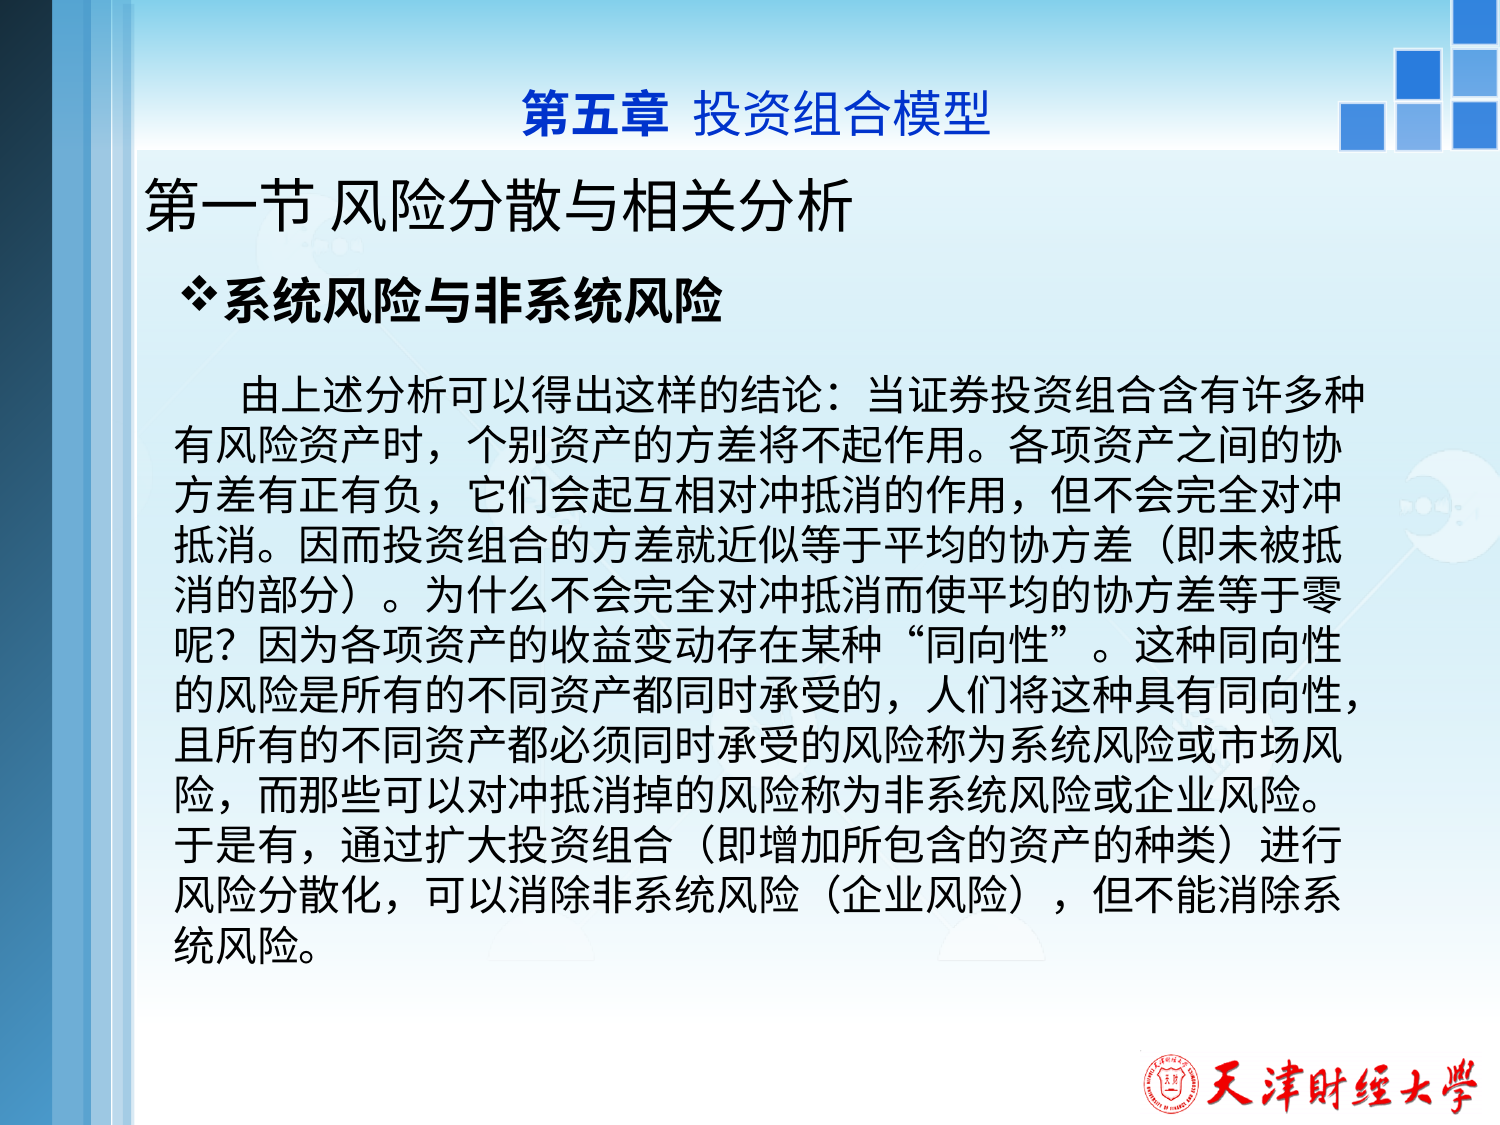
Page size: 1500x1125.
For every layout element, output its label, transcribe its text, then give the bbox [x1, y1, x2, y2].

text_box 系统风险与非系统风险 [162, 262, 1152, 338]
picture [1131, 1049, 1500, 1119]
text_box 由上述分析可以得出这样的结论：当证券投资组合含有许多种有风险资产时，个别资产的方差将不起作用。各项资产之间的协方差有正有负，它们会起互相对冲抵消的作用，但不会完全对冲抵消。因而投资组合的方差就近似等于平均的协方差（即未被抵消的部分）。为什么不会完全对冲抵消而使平均的协方差等于零呢？因为各项资产的收益变动存在某种“同向性”。这种同向性的风险是所有的不同资产都同时承受的，人们将这种具有同向性，且所有的不同资产都必须同时承受的风险称为系统风险或市场风险，而那些可以对冲抵消掉的风险称为非系统风险或企业风险。于是有，通过扩大投资组合（即增加所包含的资产的种类）进行风险分散化，可以消除非系统风险（企业风险），但不能消除系统风险。 [158, 361, 1397, 977]
title 第一节 风险分散与相关分析 [127, 154, 1115, 255]
text_box 第五章 投资组合模型 [131, 74, 1382, 150]
picture [132, 150, 1500, 965]
text_box [122, 150, 132, 965]
